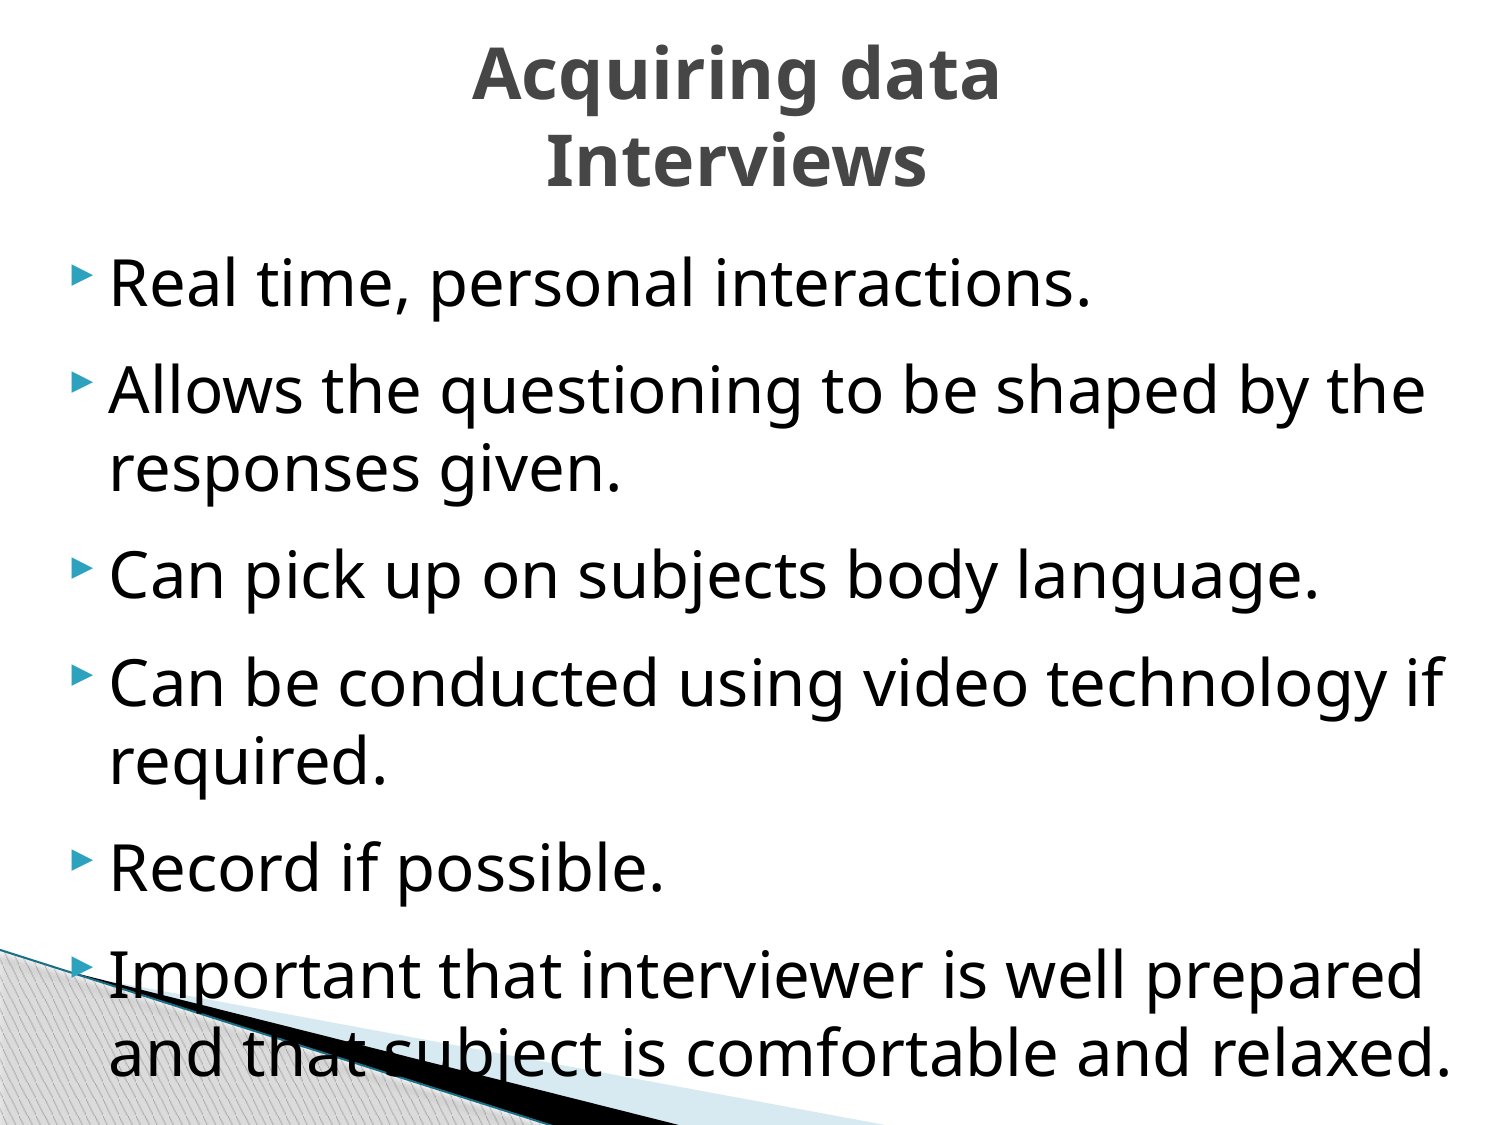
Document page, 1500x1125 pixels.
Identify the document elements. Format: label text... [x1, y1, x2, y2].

list Real time, personal interactions. Allows the questioning to be shaped by the responses given. Can pick up on subjects body language. Can be conducted using video technology if required. Record if possible. Important that interviewer is well prepared and that subject is comfortable and relaxed. [53, 233, 1483, 1120]
title Acquiring data Interviews [100, 20, 1376, 209]
